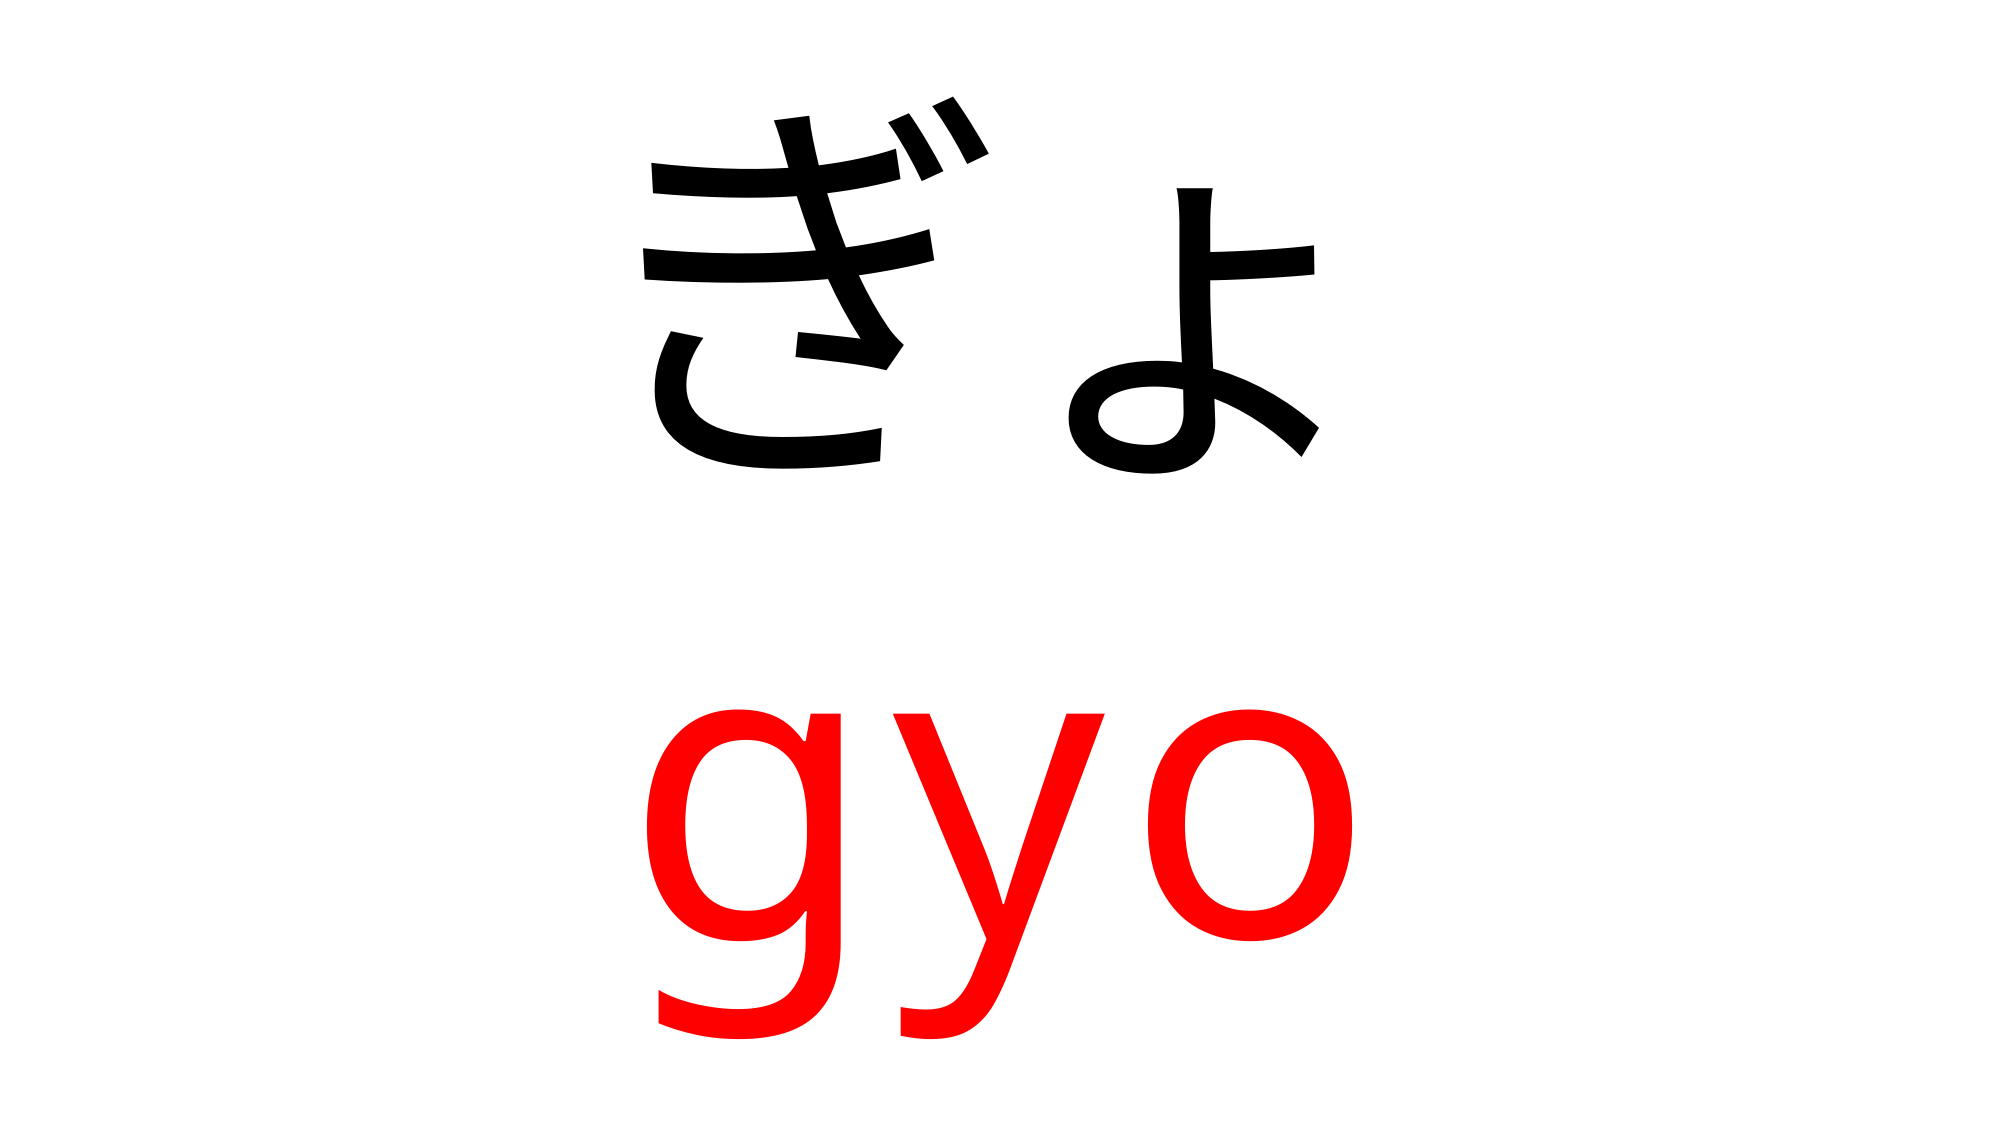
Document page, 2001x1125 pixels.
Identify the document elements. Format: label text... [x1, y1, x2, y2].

text_box gyo [249, 562, 1750, 1036]
title ぎょ [249, 71, 1750, 545]
